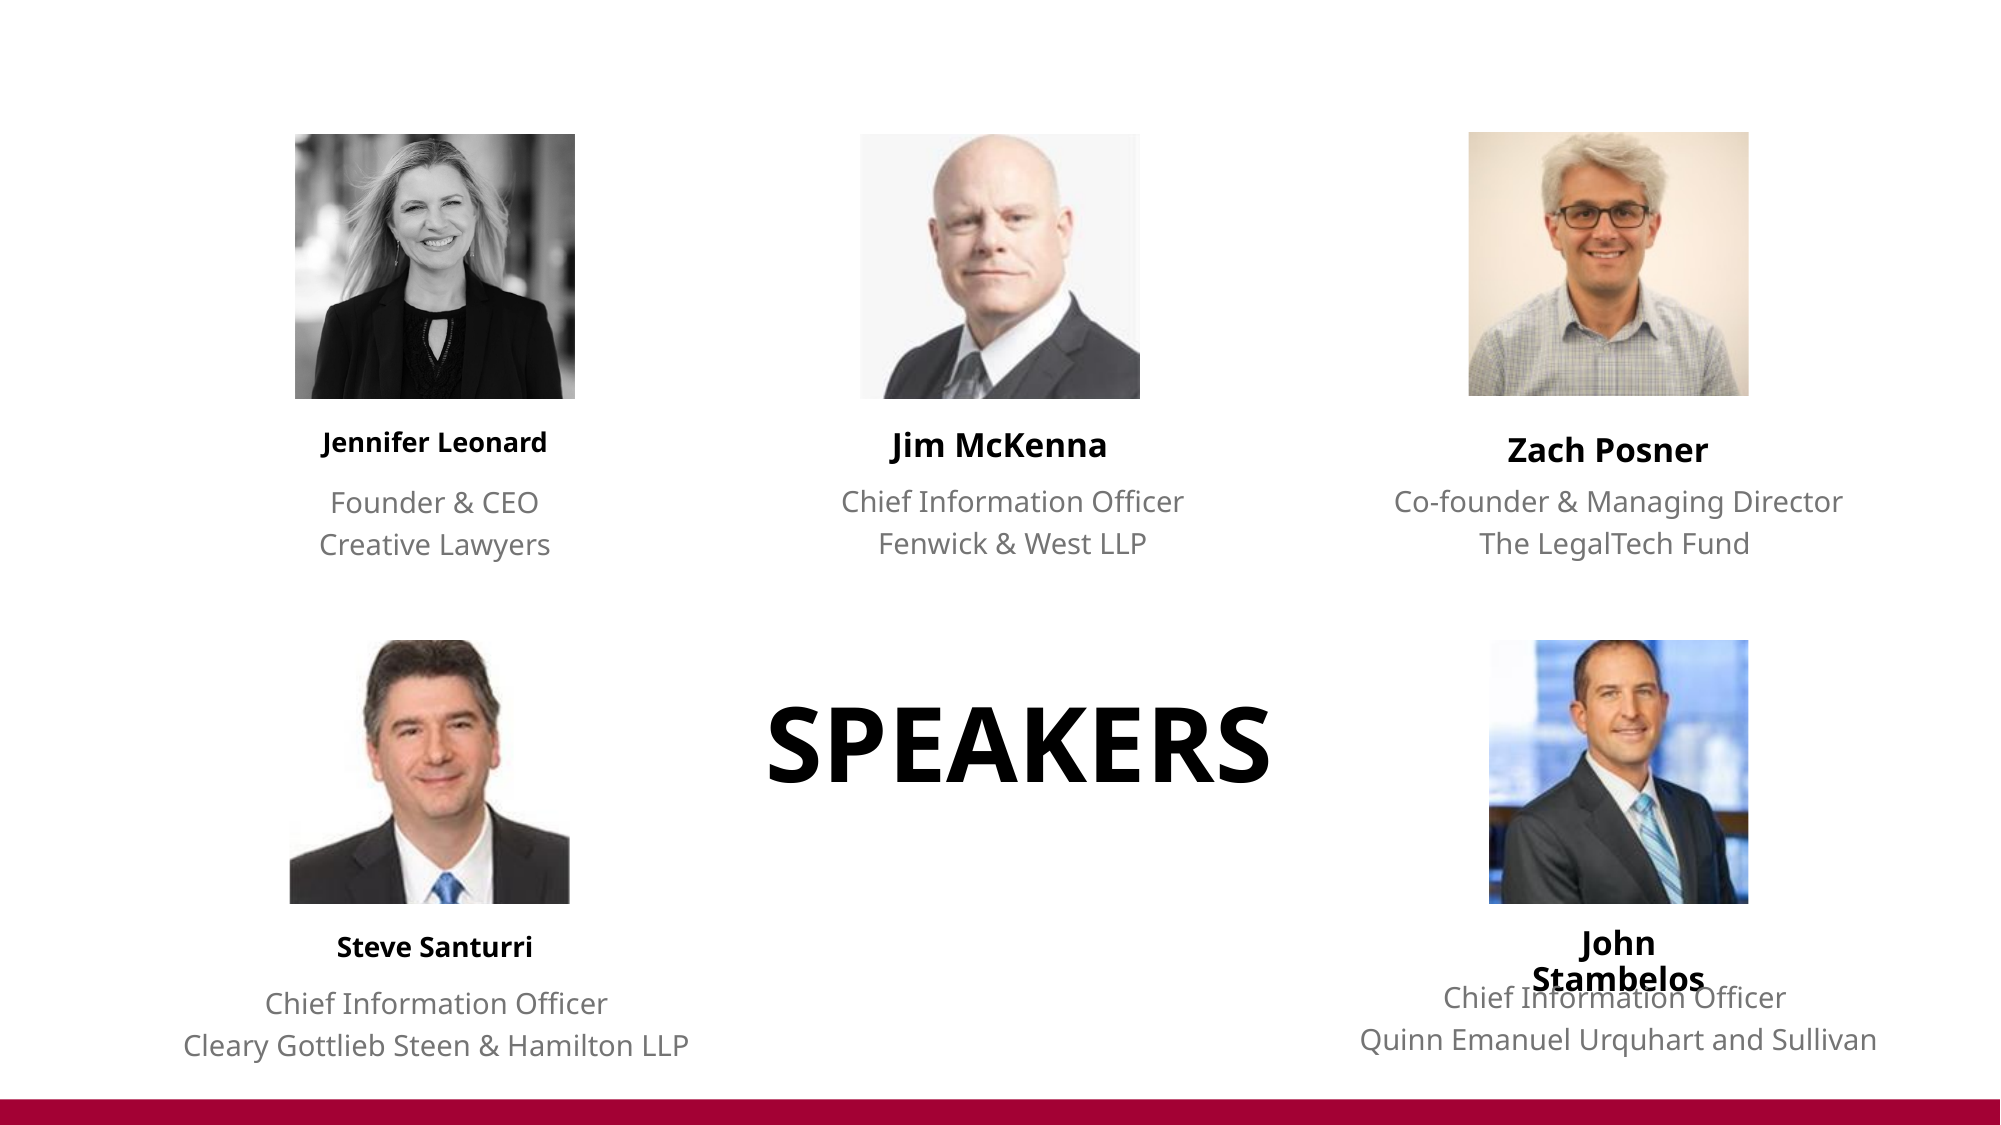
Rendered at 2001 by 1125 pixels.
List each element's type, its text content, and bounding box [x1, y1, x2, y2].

list John Stambelos [1478, 919, 1759, 964]
list Chief Information Officer Quinn Emanuel Urquhart and Sullivan [1311, 964, 1926, 1079]
list Jennifer Leonard [295, 421, 575, 467]
list Founder & CEO Creative Lawyers [295, 469, 575, 583]
picture [859, 133, 1141, 399]
list Chief Information Officer Fenwick & West LLP [811, 469, 1215, 583]
picture [289, 639, 571, 905]
picture [1488, 639, 1749, 905]
list Steve Santurri [295, 925, 575, 970]
list Jim McKenna [860, 421, 1140, 467]
list Chief Information Officer Cleary Gottlieb Steen & Hamilton LLP [154, 970, 727, 1085]
list Co-founder & Managing Director The LegalTech Fund [1352, 469, 1885, 583]
title SPEAKERS [746, 691, 1292, 805]
picture [294, 133, 576, 399]
list Zach Posner [1468, 426, 1749, 469]
picture [1468, 131, 1749, 397]
